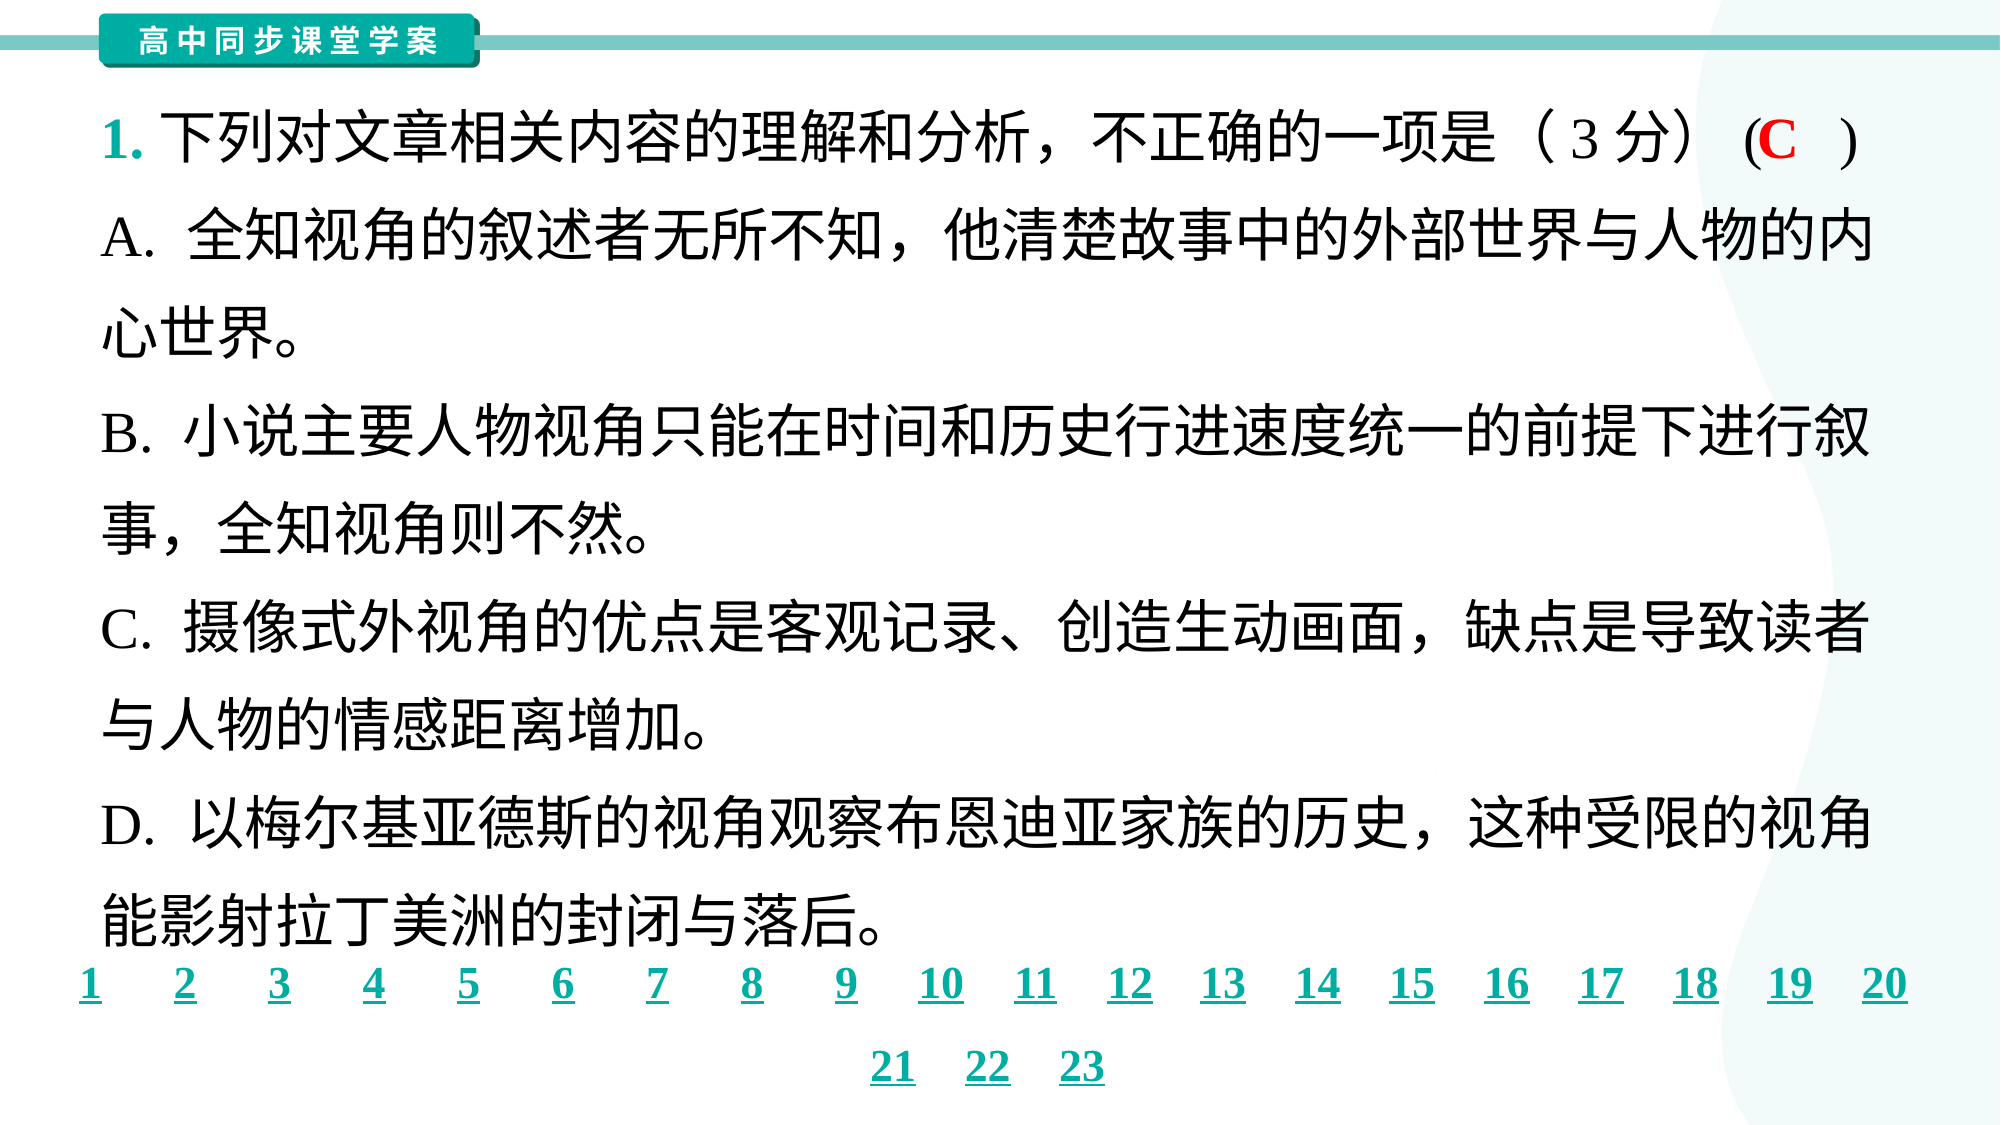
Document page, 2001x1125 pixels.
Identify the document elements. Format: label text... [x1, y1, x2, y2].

text_box A. 全知视角的叙述者无所不知，他清楚故事中的外部世界与人物的内 心世界。 B. 小说主要人物视角只能在时间和历史行进速度统一的前提下进行叙 事，全知视角则不然。 C. 摄像式外视角的优点是客观记录、创造生动画面，缺点是导致读者 与人物的情感距离增加。 D. 以梅尔基亚德斯的视角观察布恩迪亚家族的历史，这种受限的视角 能影射拉丁美洲的封闭与落后。 [100, 170, 1899, 954]
picture [0, 0, 2000, 1125]
text_box 1.下列对文章相关内容的理解和分析，不正确的一项是（3分）( ) [1821, 76, 1899, 170]
text_box 1.下列对文章相关内容的理解和分析，不正确的一项是（3分）( ) [100, 76, 1735, 170]
text_box C [1735, 76, 1821, 170]
